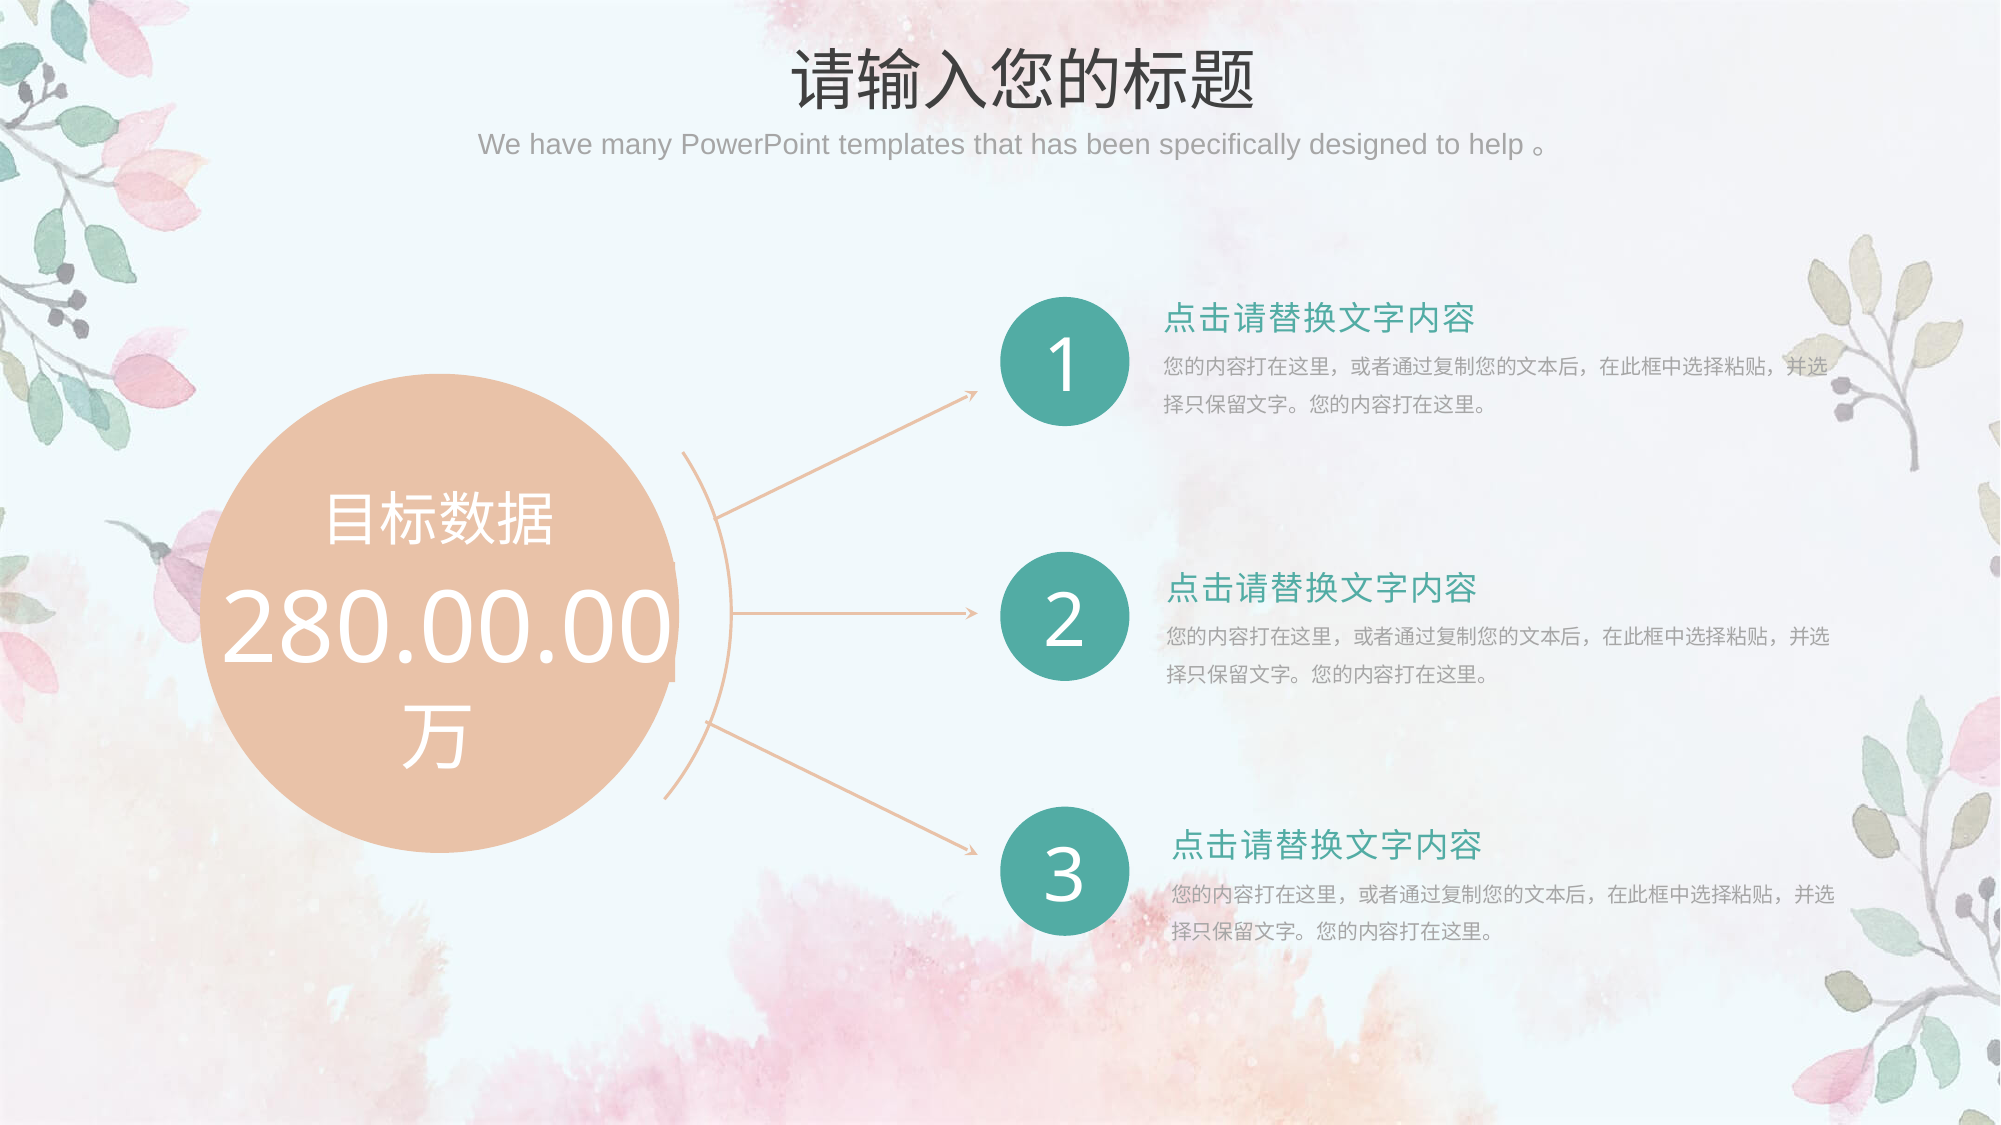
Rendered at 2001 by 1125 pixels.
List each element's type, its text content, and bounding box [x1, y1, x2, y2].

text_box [705, 721, 978, 855]
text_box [1151, 551, 1849, 696]
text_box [1156, 809, 1854, 953]
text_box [199, 373, 680, 853]
text_box 3 [999, 805, 1131, 937]
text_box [713, 391, 978, 520]
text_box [1148, 281, 1846, 426]
text_box 请输入您的标题 [774, 30, 1272, 118]
text_box 2 [999, 550, 1131, 682]
text_box [680, 451, 732, 780]
text_box We have many PowerPoint templates that has been specifically designed to help。 [463, 118, 1583, 168]
text_box 1 [999, 295, 1131, 428]
picture [0, 0, 2001, 1125]
